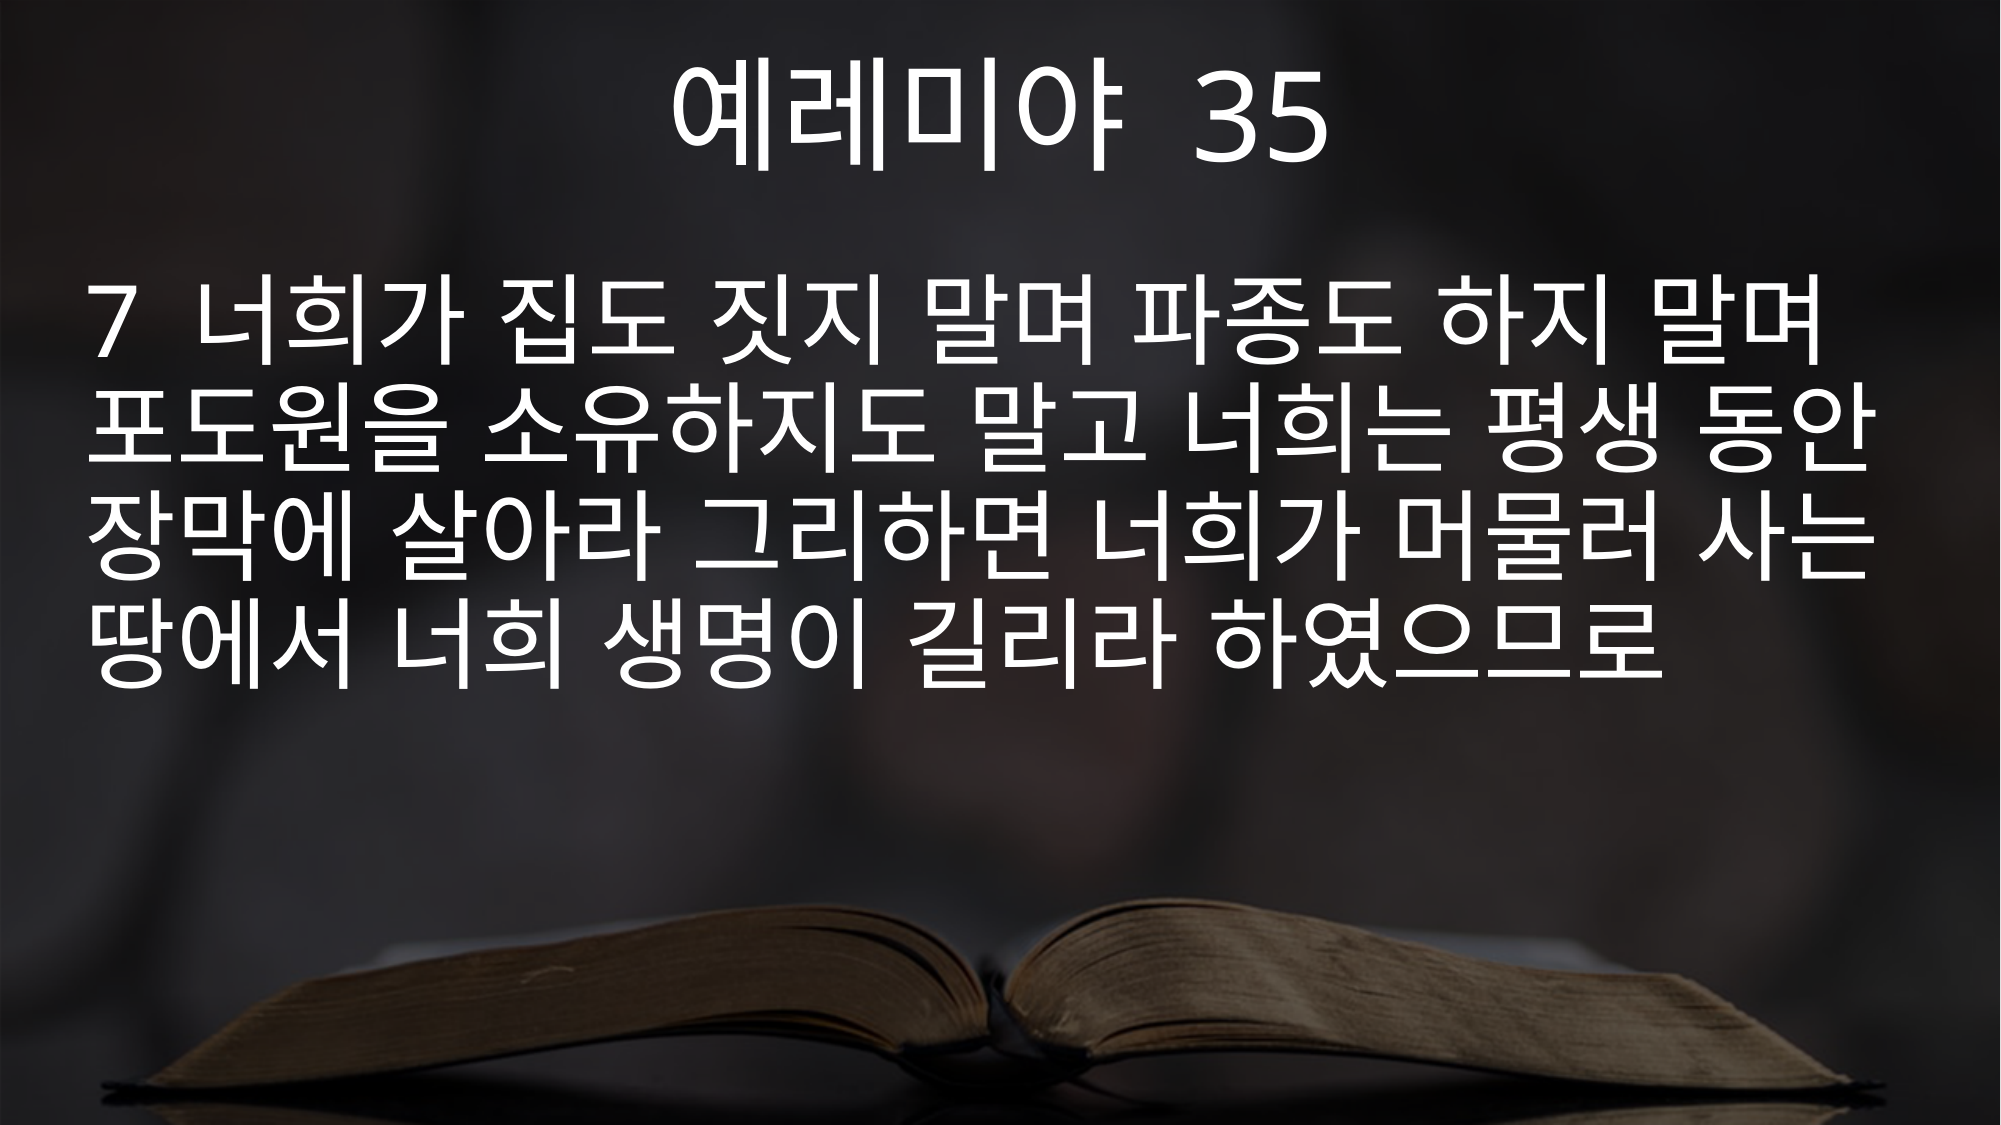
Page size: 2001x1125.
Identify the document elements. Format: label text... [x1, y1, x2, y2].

footer 예레미야 35 [0, 32, 2000, 192]
picture [0, 0, 2001, 1125]
list 7 너희가 집도 짓지 말며 파종도 하지 말며 포도원을 소유하지도 말고 너희는 평생 동안 장막에 살아라 그리하면 너희가 머물러 사는 땅에서 너희 생명이 길리라 하였으므로 [69, 263, 1953, 423]
